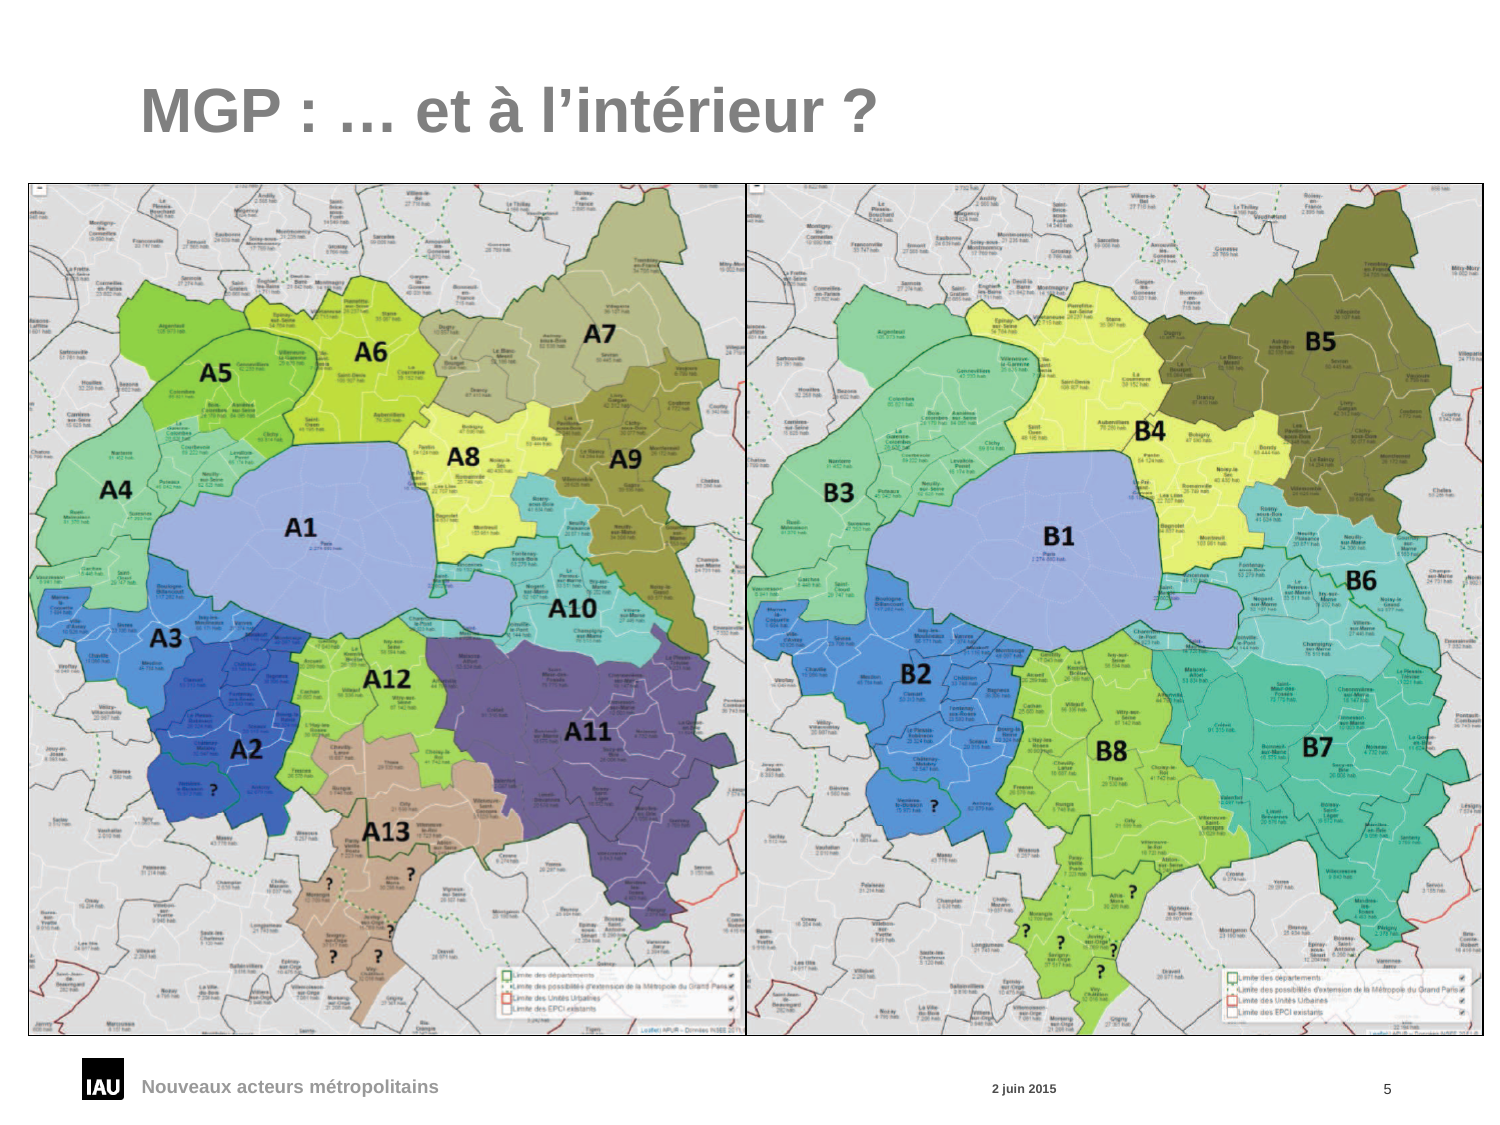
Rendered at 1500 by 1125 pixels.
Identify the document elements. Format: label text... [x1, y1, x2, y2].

picture [82, 1058, 124, 1100]
picture [28, 184, 1483, 1036]
title MGP : … et à l’intérieur ? [125, 62, 1400, 150]
footer 2 juin 2015 [974, 1070, 1362, 1106]
slide_number Nouveaux acteurs métropolitains [123, 1070, 974, 1106]
